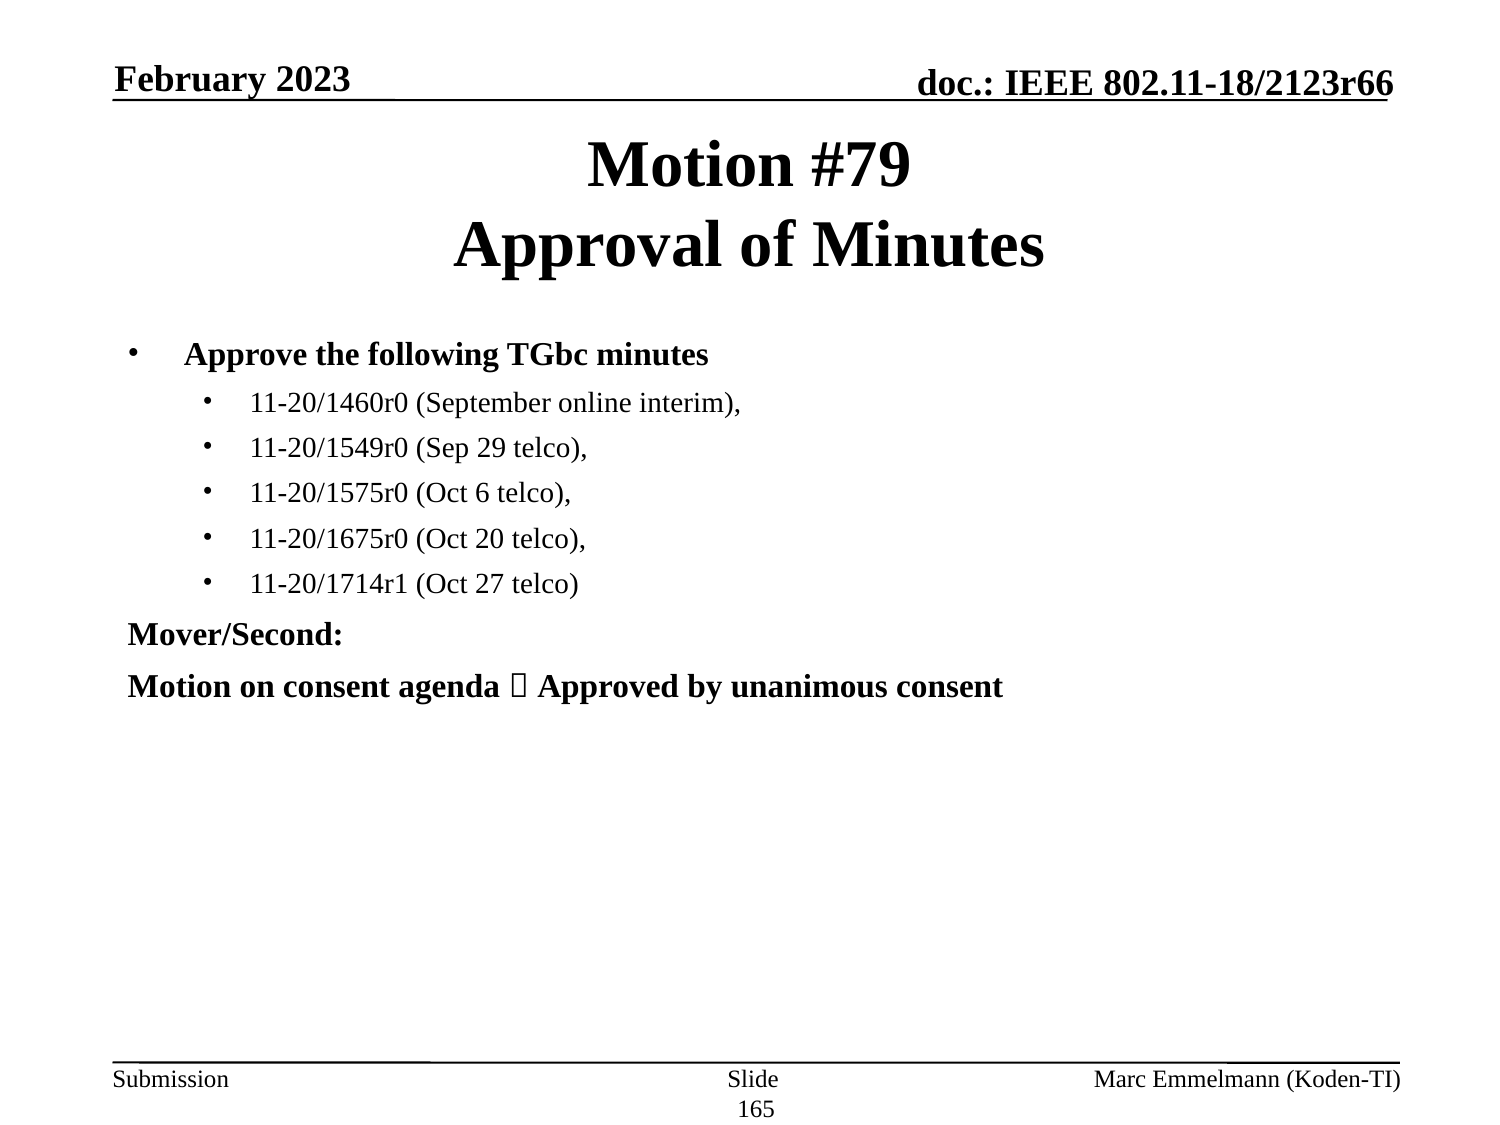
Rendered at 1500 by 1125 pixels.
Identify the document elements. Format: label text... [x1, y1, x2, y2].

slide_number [114, 54, 423, 100]
footer Marc Emmelmann (Koden-TI) [878, 1061, 1402, 1093]
title Motion #79 Approval of Minutes [112, 112, 1388, 288]
slide_number Slide 165 [712, 1061, 800, 1123]
list Approve the following TGbc minutes 11-20/1460r0 (September online interim), 11-20/1549r0 (Sep 29 telco), 11-20/1575r0 (Oct 6 telco), 11-20/1675r0 (Oct 20 telco), 11-20/1714r1 (Oct 27 telco) Mover/Second: Motion on consent agenda  Approved by unanimous consent [112, 324, 1388, 1000]
